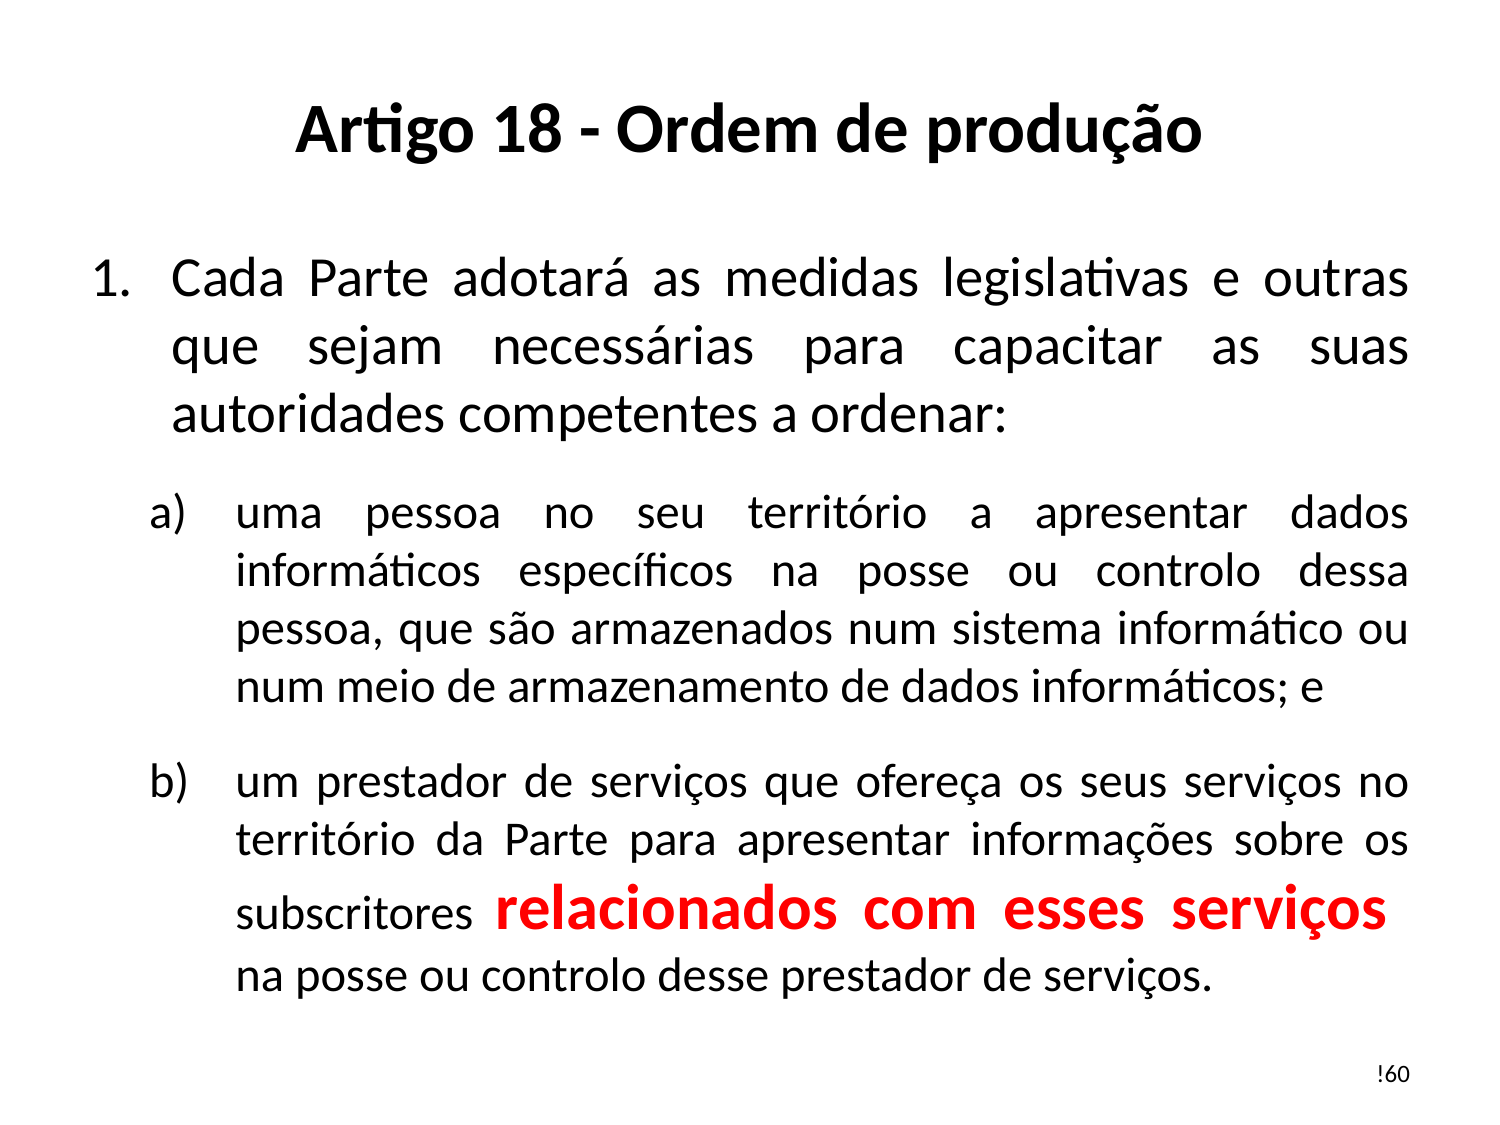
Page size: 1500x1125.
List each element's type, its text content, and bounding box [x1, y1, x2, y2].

title Artigo 18 - Ordem de produção [74, 44, 1426, 204]
list Cada Parte adotará as medidas legislativas e outras que sejam necessárias para capacitar as suas autoridades competentes a ordenar: uma pessoa no seu território a apresentar dados informáticos específicos na posse ou controlo dessa pessoa, que são armazenados num sistema informático ou num meio de armazenamento de dados informáticos; e um prestador de serviços que ofereça os seus serviços no território da Parte para apresentar informações sobre os subscritores relacionados com esses serviços na posse ou controlo desse prestador de serviços. [74, 232, 1426, 1053]
slide_number !60 [1074, 1042, 1425, 1103]
